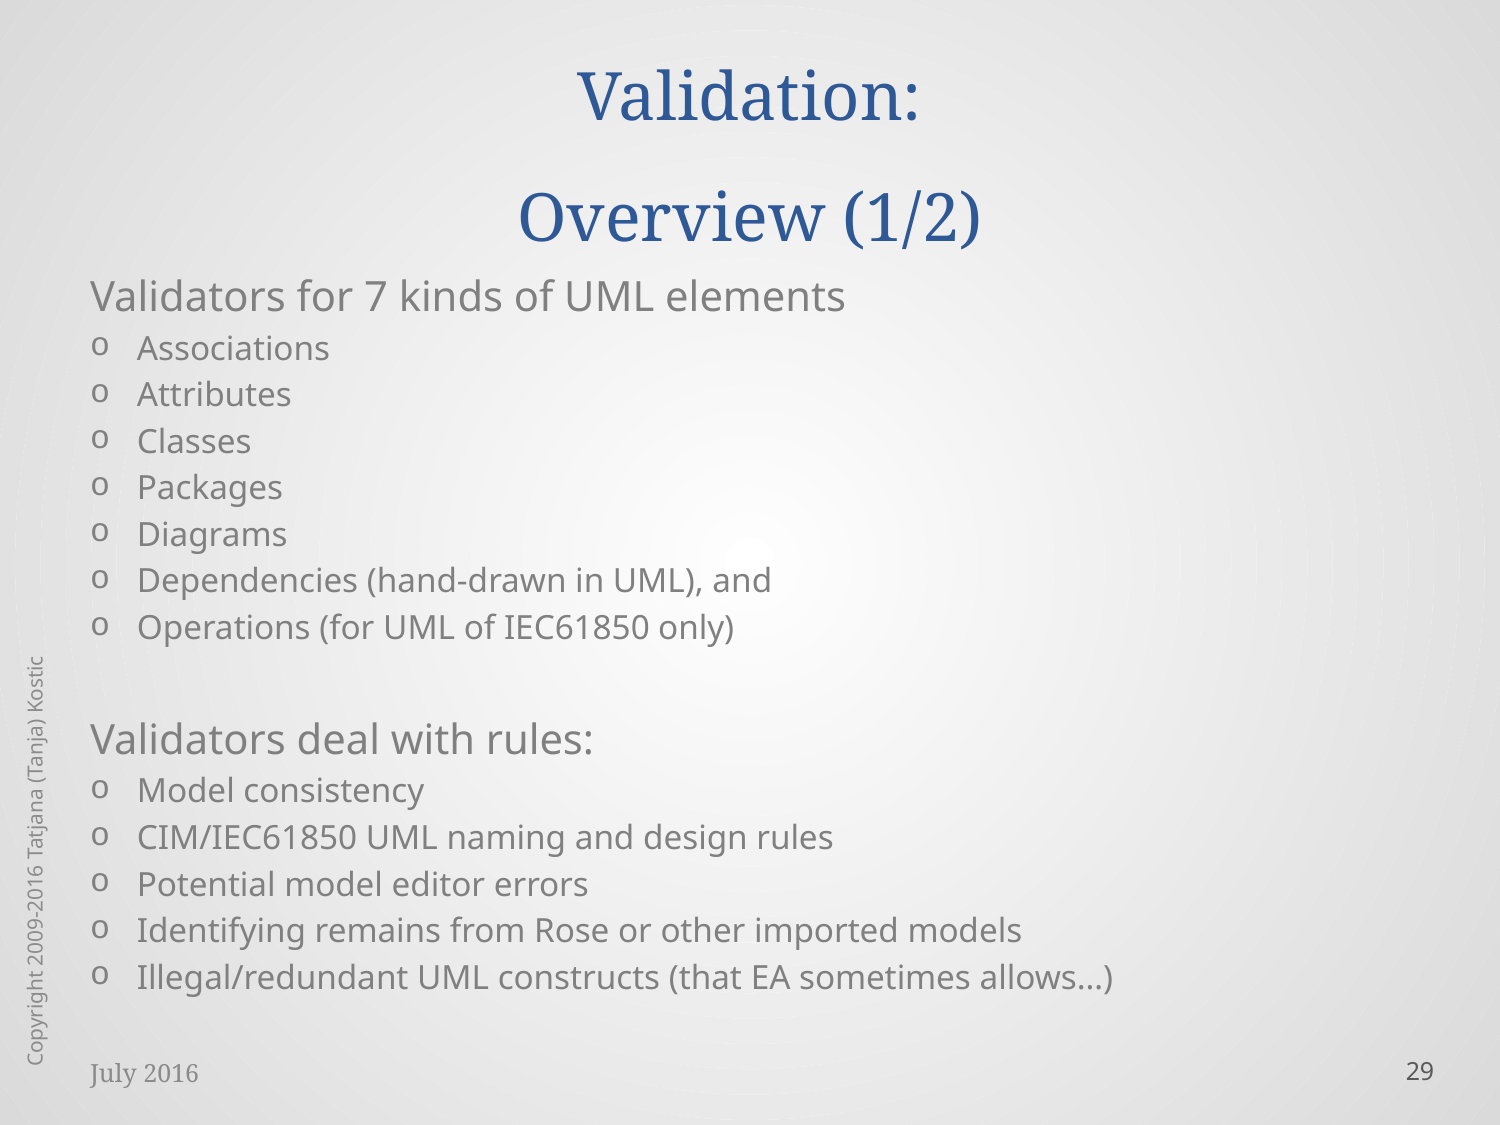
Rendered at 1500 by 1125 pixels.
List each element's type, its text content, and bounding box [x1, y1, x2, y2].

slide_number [75, 1042, 313, 1103]
slide_number 29 [1401, 1042, 1494, 1103]
title Validation: Overview (1/2) [75, 0, 1425, 262]
list Validators for 7 kinds of UML elements Associations Attributes Classes Packages Diagrams Dependencies (hand-drawn in UML), and Operations (for UML of IEC61850 only) Validators deal with rules: Model consistency CIM/IEC61850 UML naming and design rules Potential model editor errors Identifying remains from Rose or other imported models Illegal/redundant UML constructs (that EA sometimes allows…) [75, 262, 1425, 1005]
footer Copyright 2009-2016 Tatjana (Tanja) Kostic [18, 621, 54, 1101]
